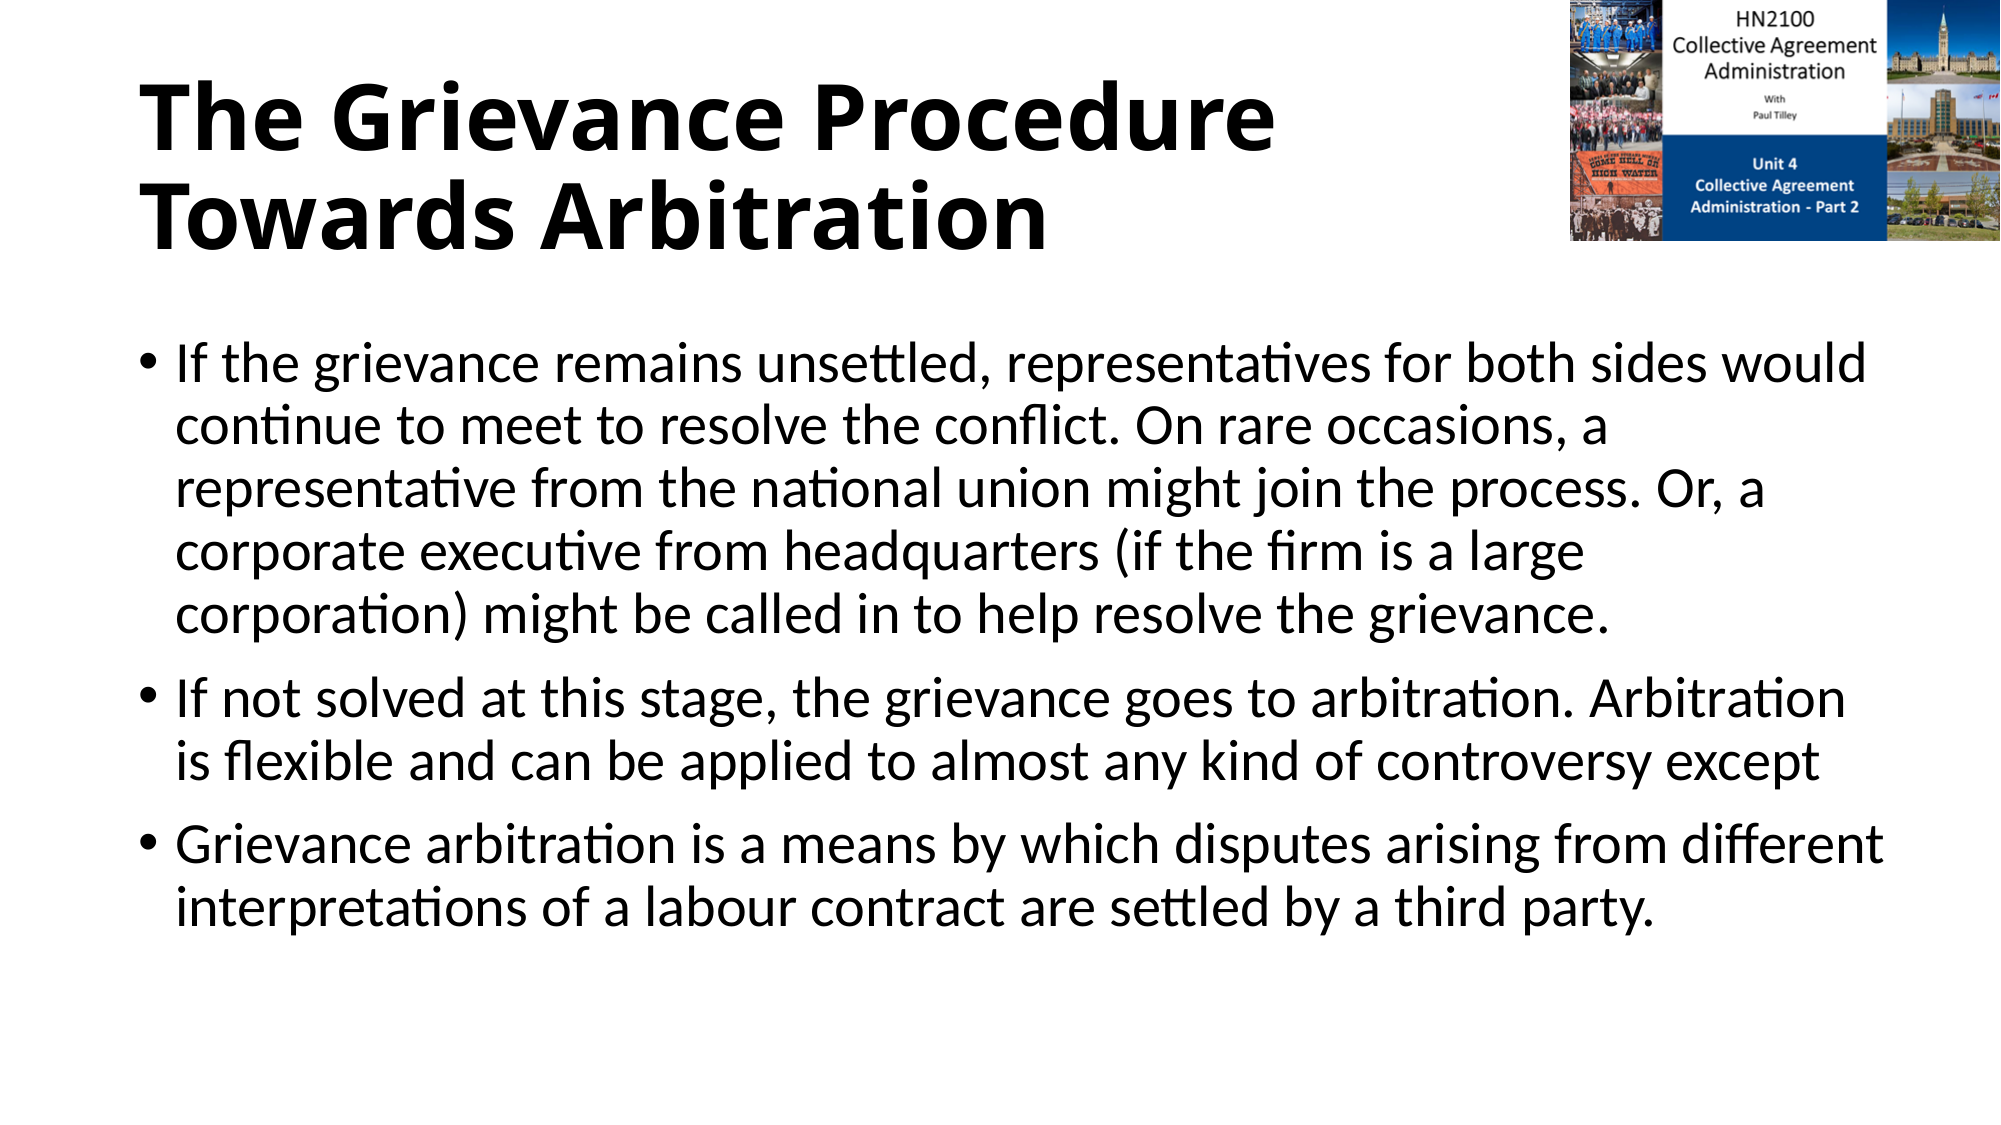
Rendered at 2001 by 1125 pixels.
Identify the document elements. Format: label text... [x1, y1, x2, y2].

list If the grievance remains unsettled, representatives for both sides would continue to meet to resolve the conflict. On rare occasions, a representative from the national union might join the process. Or, a corporate executive from headquarters (if the firm is a large corporation) might be called in to help resolve the grievance. If not solved at this stage, the grievance goes to arbitration. Arbitration is flexible and can be applied to almost any kind of controversy except Grievance arbitration is a means by which disputes arising from different interpretations of a labour contract are settled by a third party. [123, 324, 1906, 1109]
picture [1570, 0, 2000, 241]
title The Grievance Procedure Towards Arbitration [123, 61, 1849, 280]
